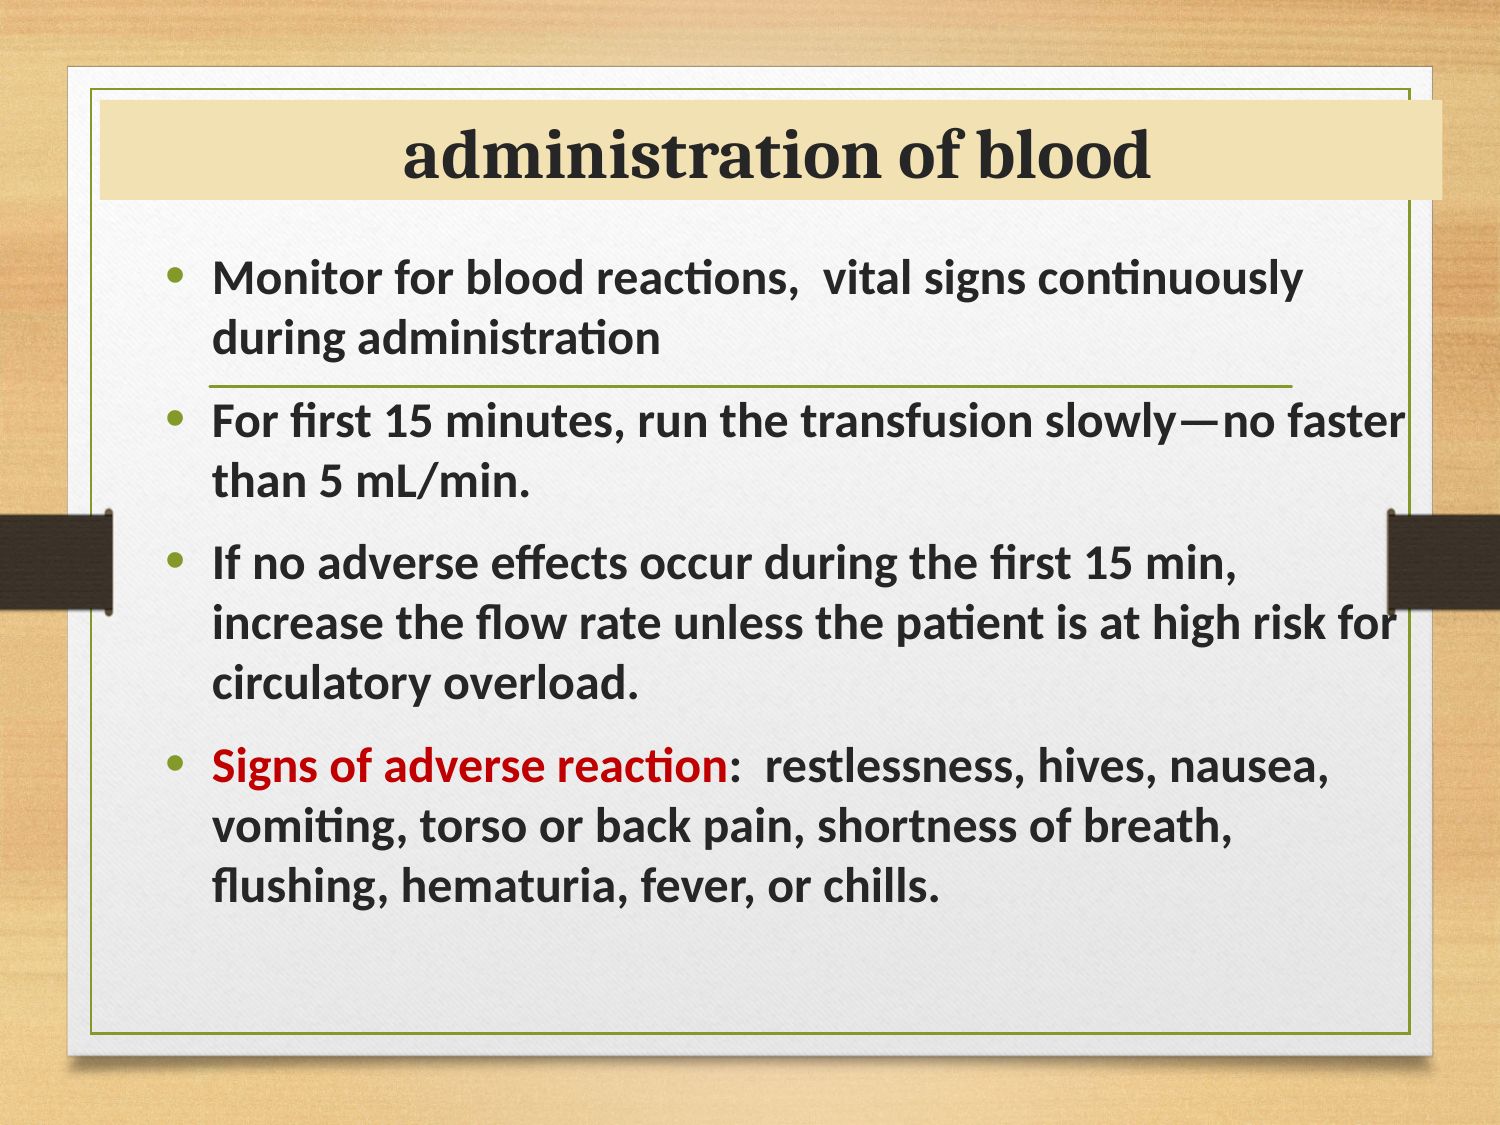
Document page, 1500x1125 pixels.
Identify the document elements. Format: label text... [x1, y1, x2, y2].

title administration of blood [99, 99, 1443, 200]
list Monitor for blood reactions, vital signs continuously during administration For ﬁrst 15 minutes, run the transfusion slowly—no faster than 5 mL/min. If no adverse effects occur during the ﬁrst 15 min, increase the ﬂow rate unless the patient is at high risk for circulatory overload. Signs of adverse reaction: restlessness, hives, nausea, vomiting, torso or back pain, shortness of breath, ﬂushing, hematuria, fever, or chills. [150, 237, 1425, 1100]
picture [0, 0, 1500, 1125]
